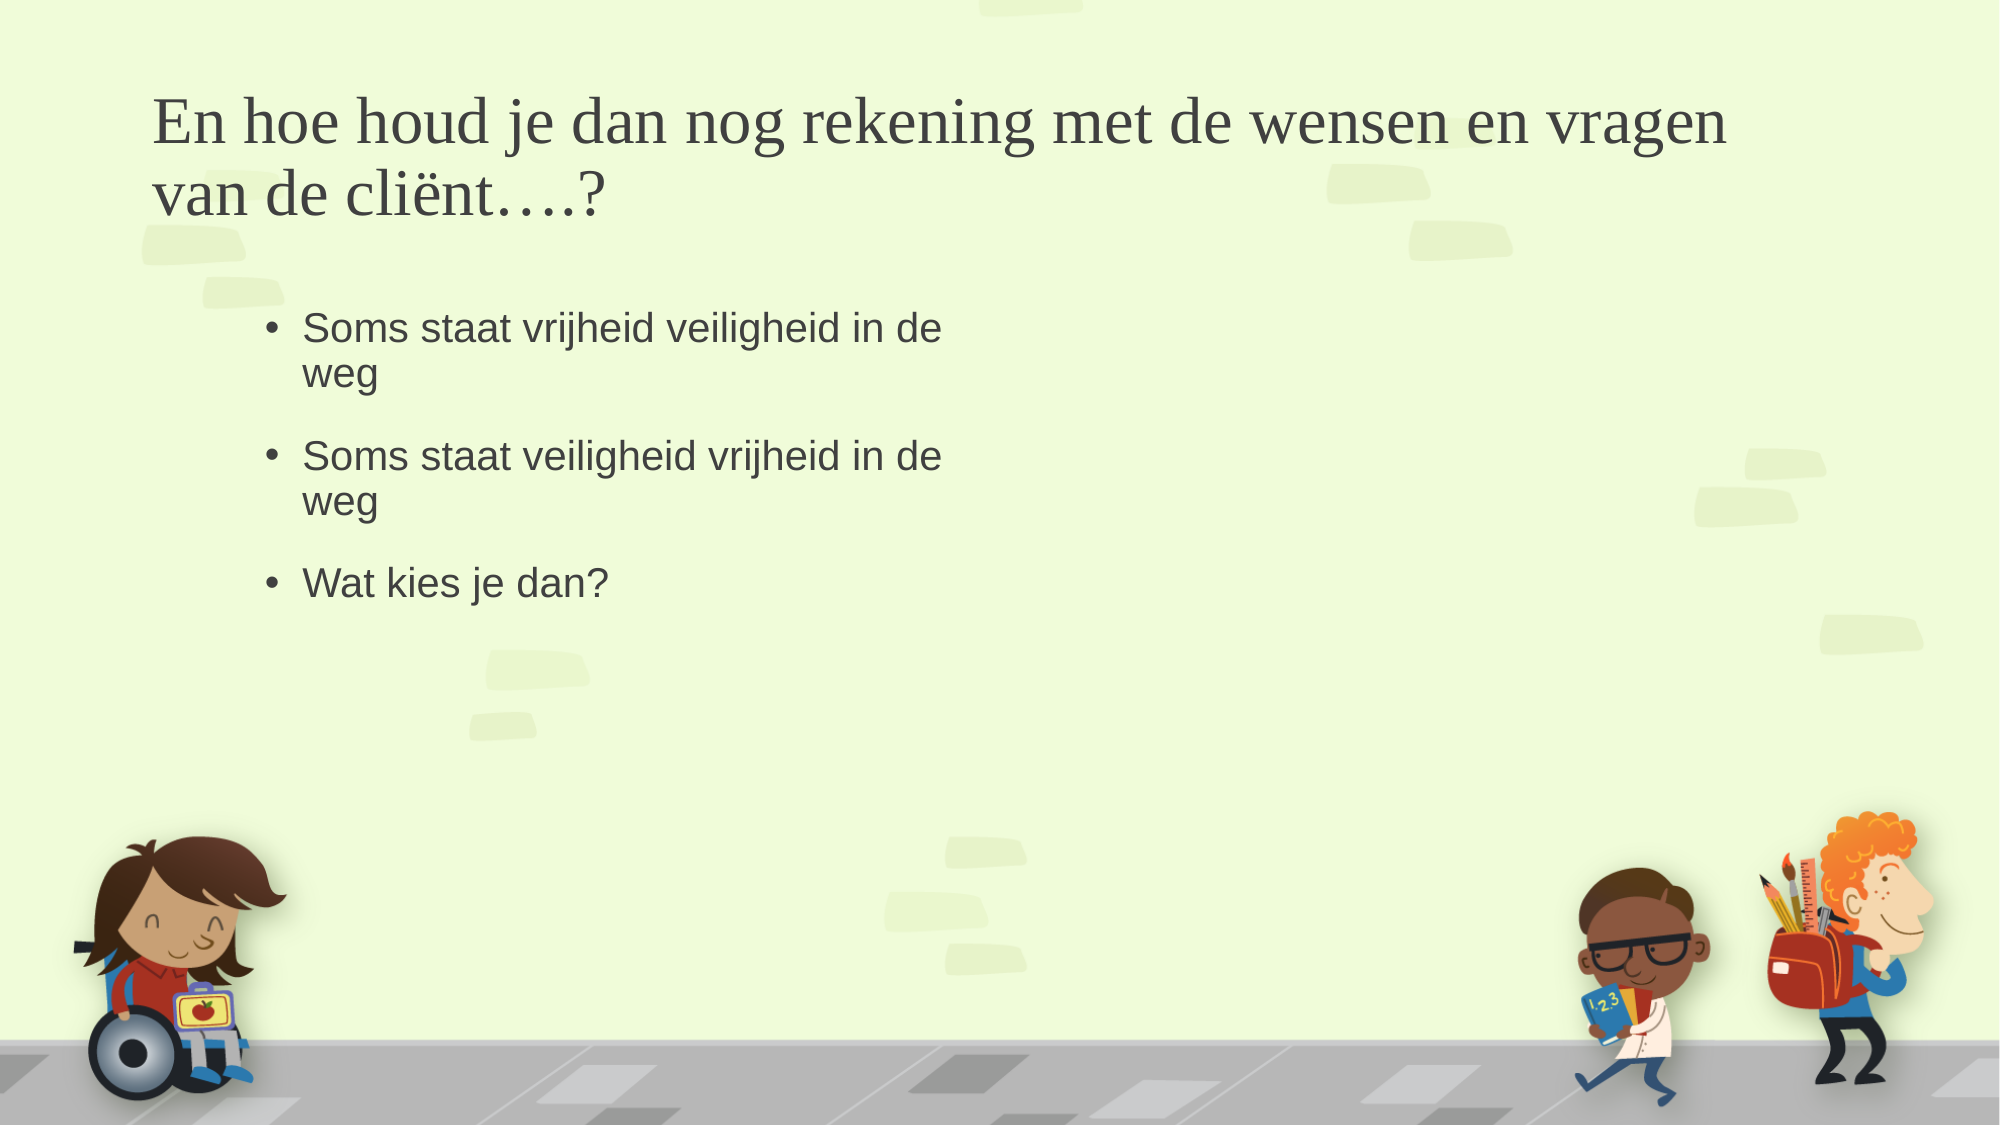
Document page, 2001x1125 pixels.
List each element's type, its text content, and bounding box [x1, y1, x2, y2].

picture [0, 0, 2000, 1125]
title En hoe houd je dan nog rekening met de wensen en vragen van de cliënt….? [137, 59, 1750, 238]
list Soms staat vrijheid veiligheid in de weg Soms staat veiligheid vrijheid in de weg Wat kies je dan? [249, 299, 970, 870]
